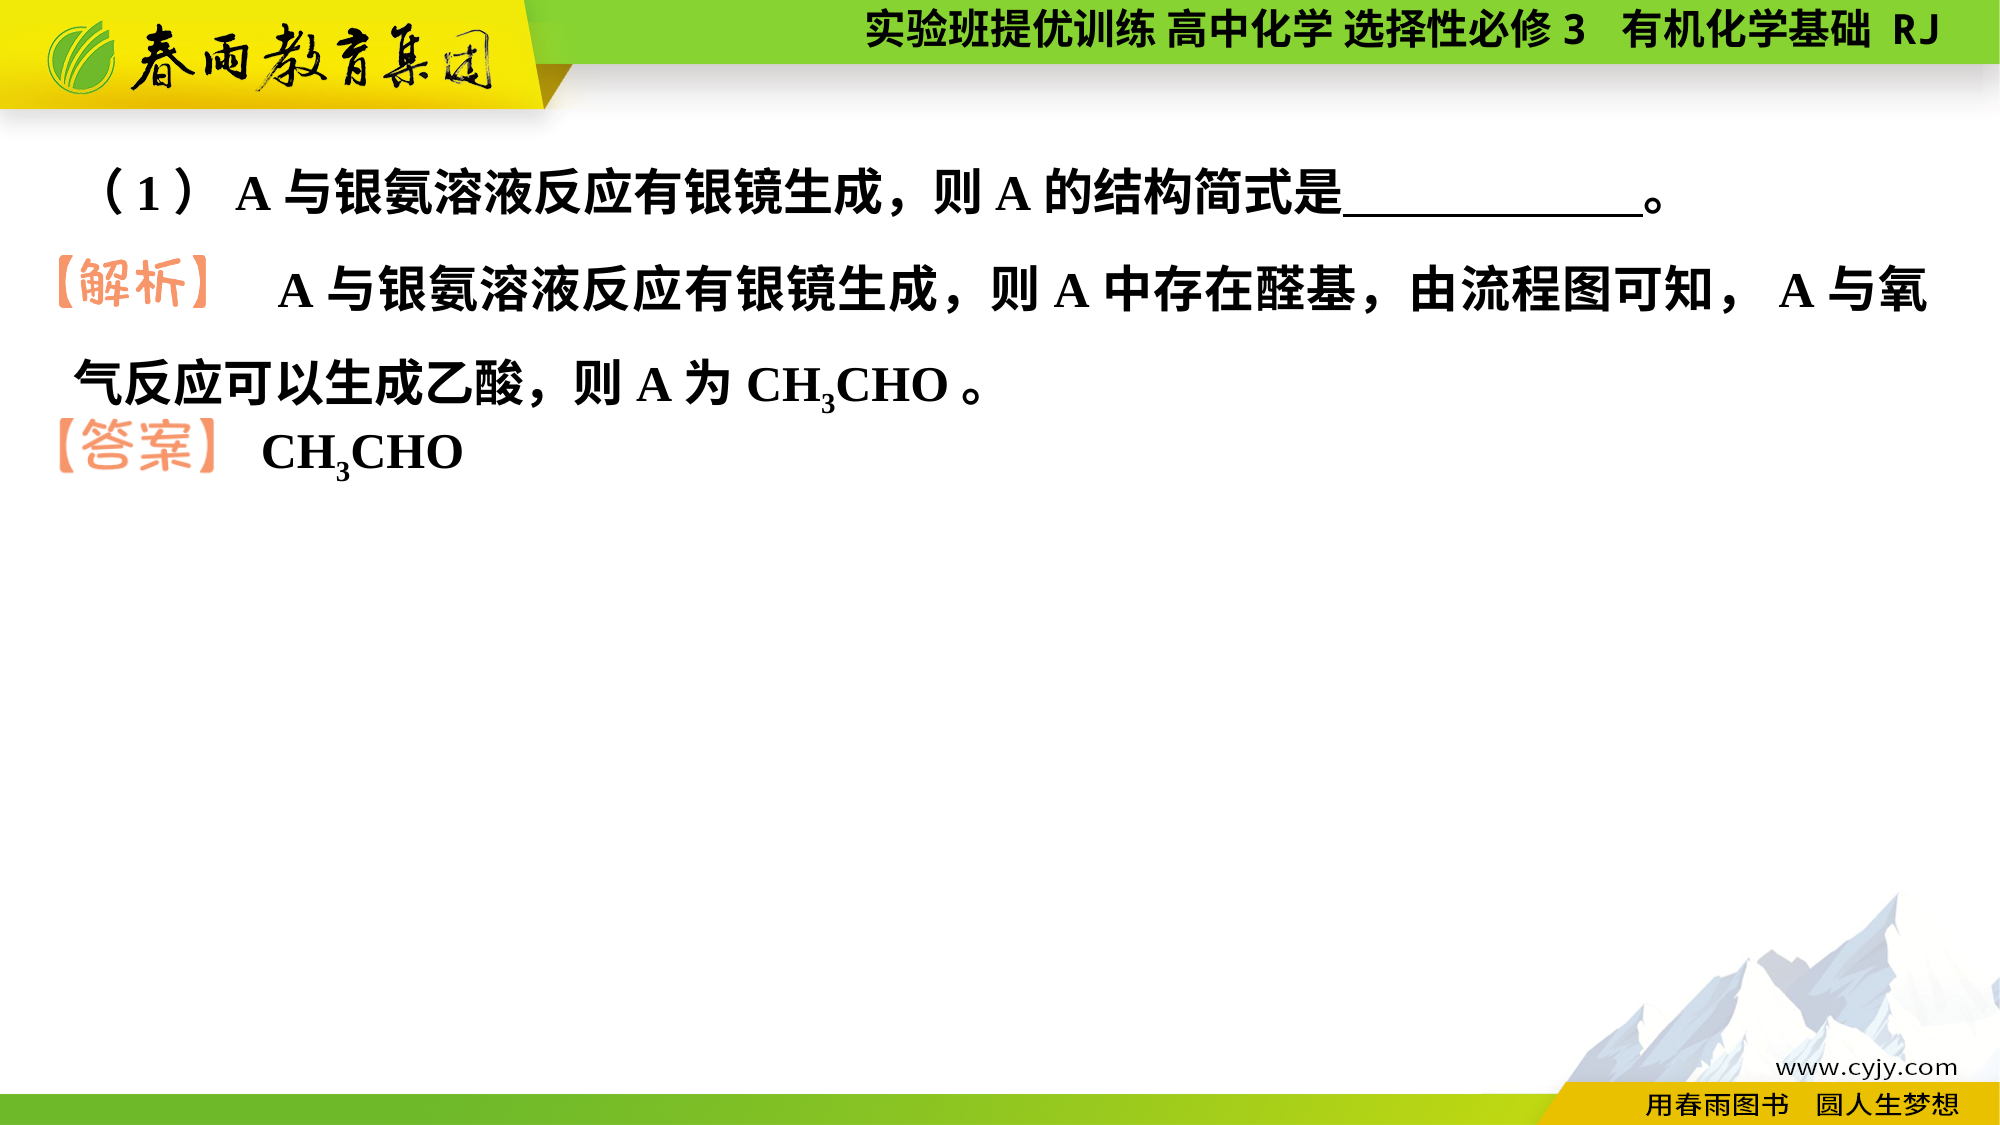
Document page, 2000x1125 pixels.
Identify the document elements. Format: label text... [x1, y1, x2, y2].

text_box CH3CHO [246, 411, 480, 495]
list （1）A与银氨溶液反应有银镜生成，则A的结构简式是 。 [59, 122, 1944, 217]
text_box A与银氨溶液反应有银镜生成，则A中存在醛基，由流程图可知，A与氧气反应可以生成乙酸，则A为CH3CHO。 [59, 219, 1944, 427]
picture [0, 0, 2000, 1125]
